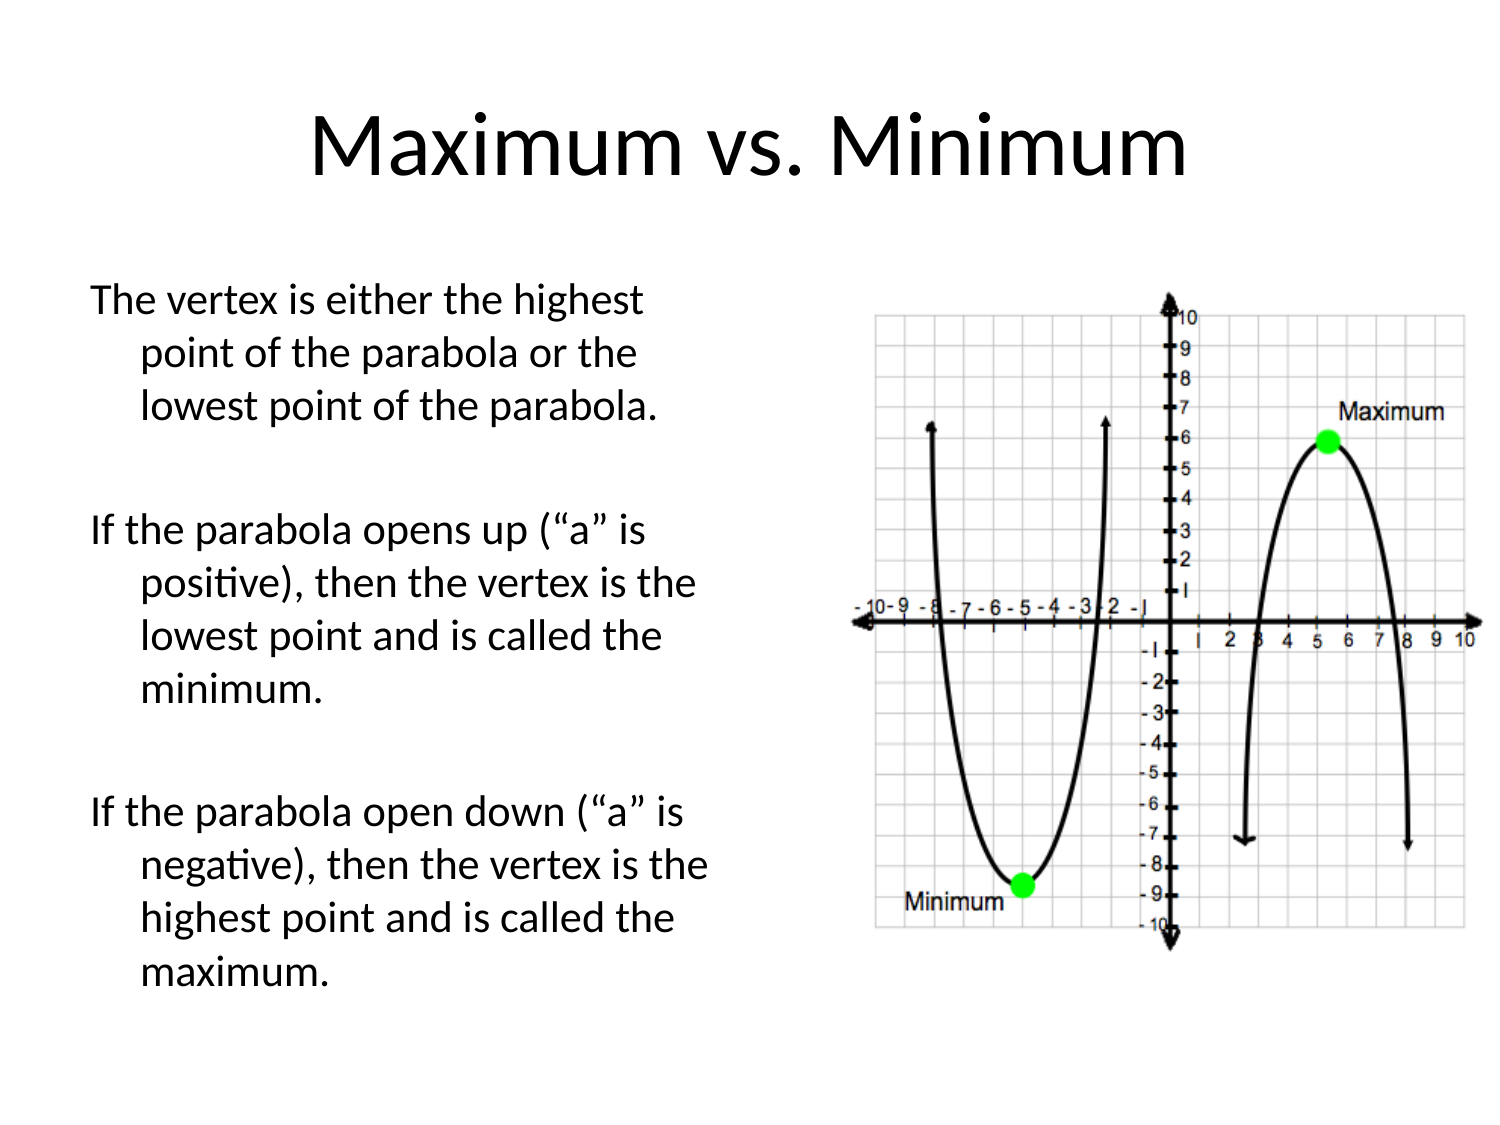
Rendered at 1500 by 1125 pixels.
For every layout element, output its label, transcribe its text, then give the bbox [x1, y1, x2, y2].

picture [724, 232, 1500, 1006]
title Maximum vs. Minimum [75, 45, 1425, 233]
list The vertex is either the highest point of the parabola or the lowest point of the parabola. If the parabola opens up (“a” is positive), then the vertex is the lowest point and is called the minimum. If the parabola open down (“a” is negative), then the vertex is the highest point and is called the maximum. [75, 262, 719, 1005]
